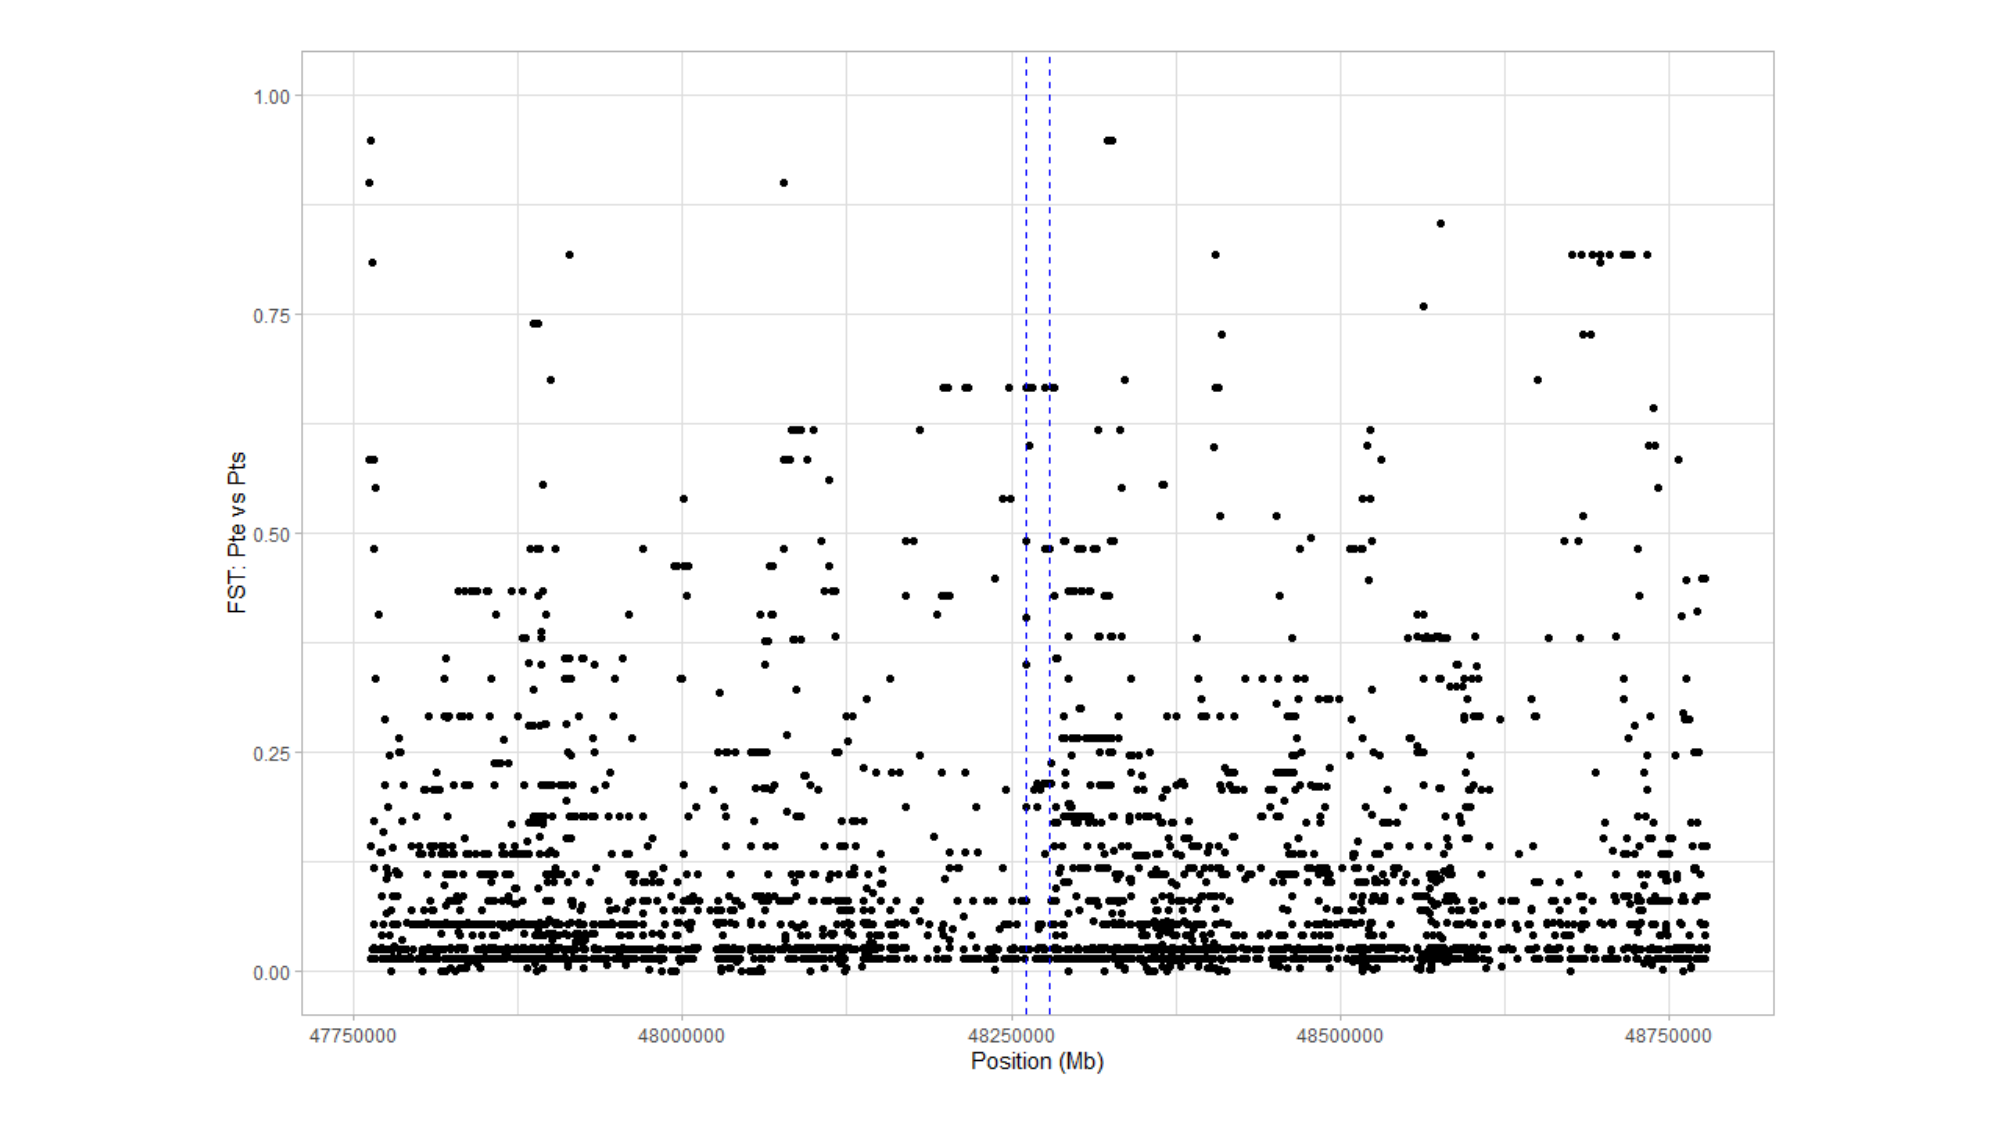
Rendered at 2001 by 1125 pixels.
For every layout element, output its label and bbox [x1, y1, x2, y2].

picture [214, 40, 1786, 1085]
